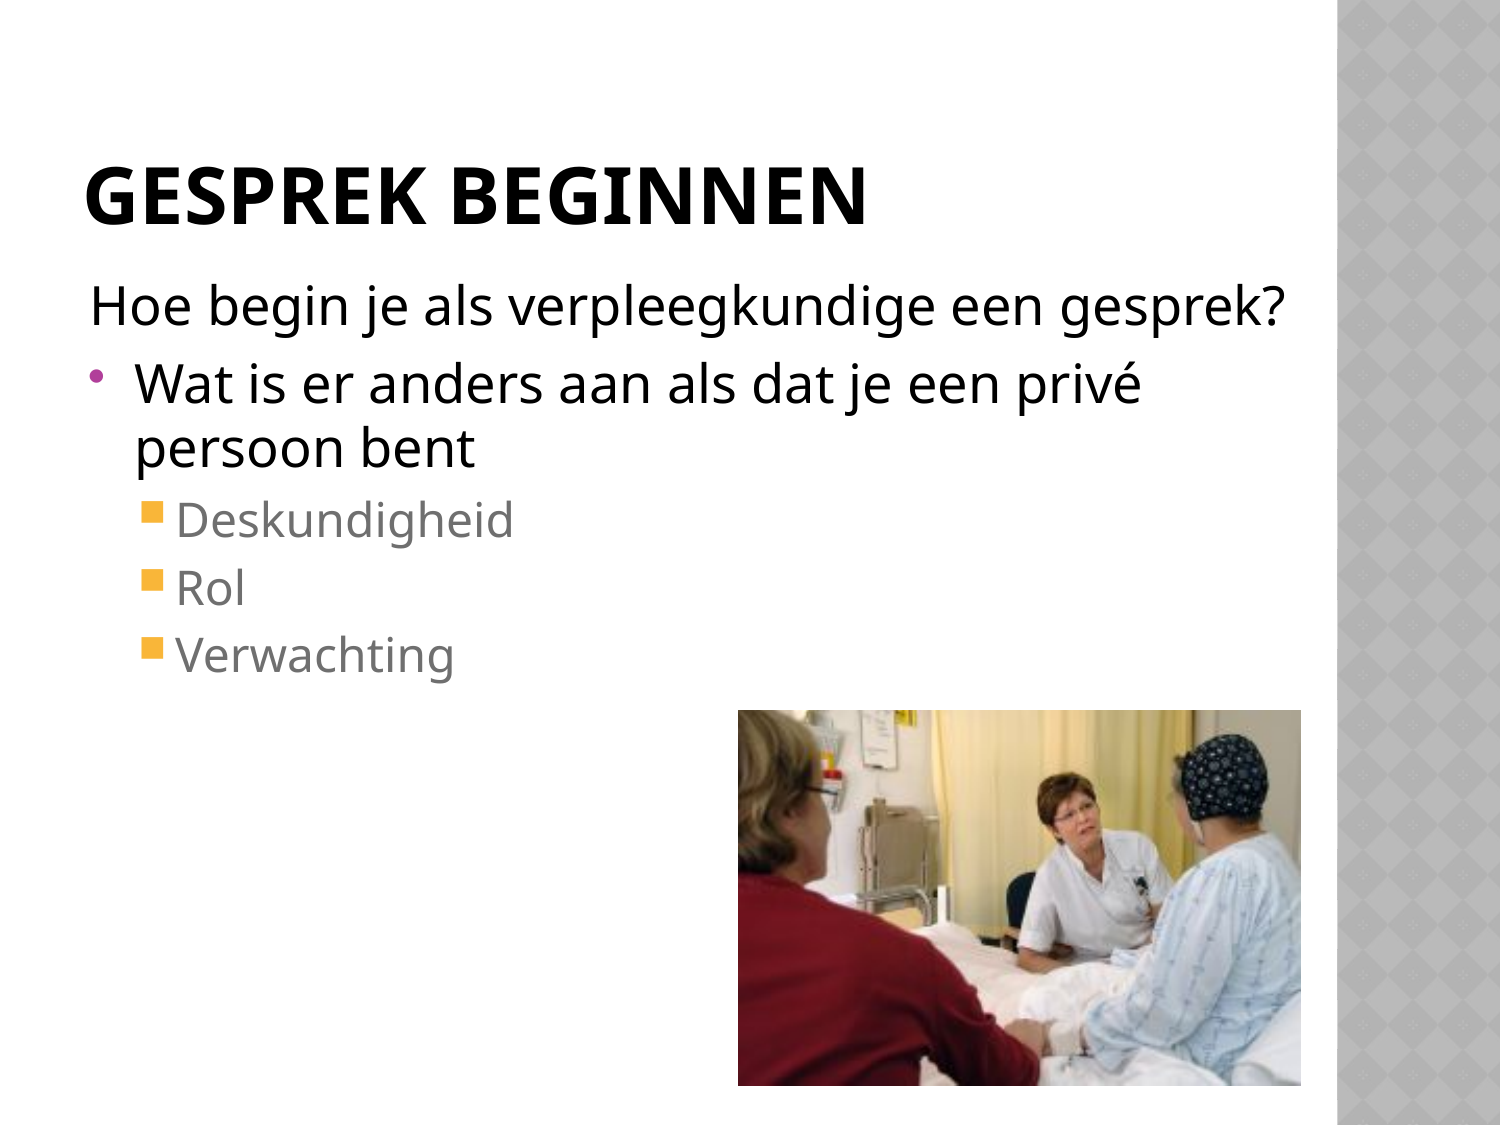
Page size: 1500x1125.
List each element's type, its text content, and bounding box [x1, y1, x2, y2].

picture [737, 710, 1302, 1086]
list Hoe begin je als verpleegkundige een gesprek? Wat is er anders aan als dat je een privé persoon bent Deskundigheid Rol Verwachting [75, 264, 1329, 1059]
title Gesprek beginnen [75, 52, 1263, 240]
